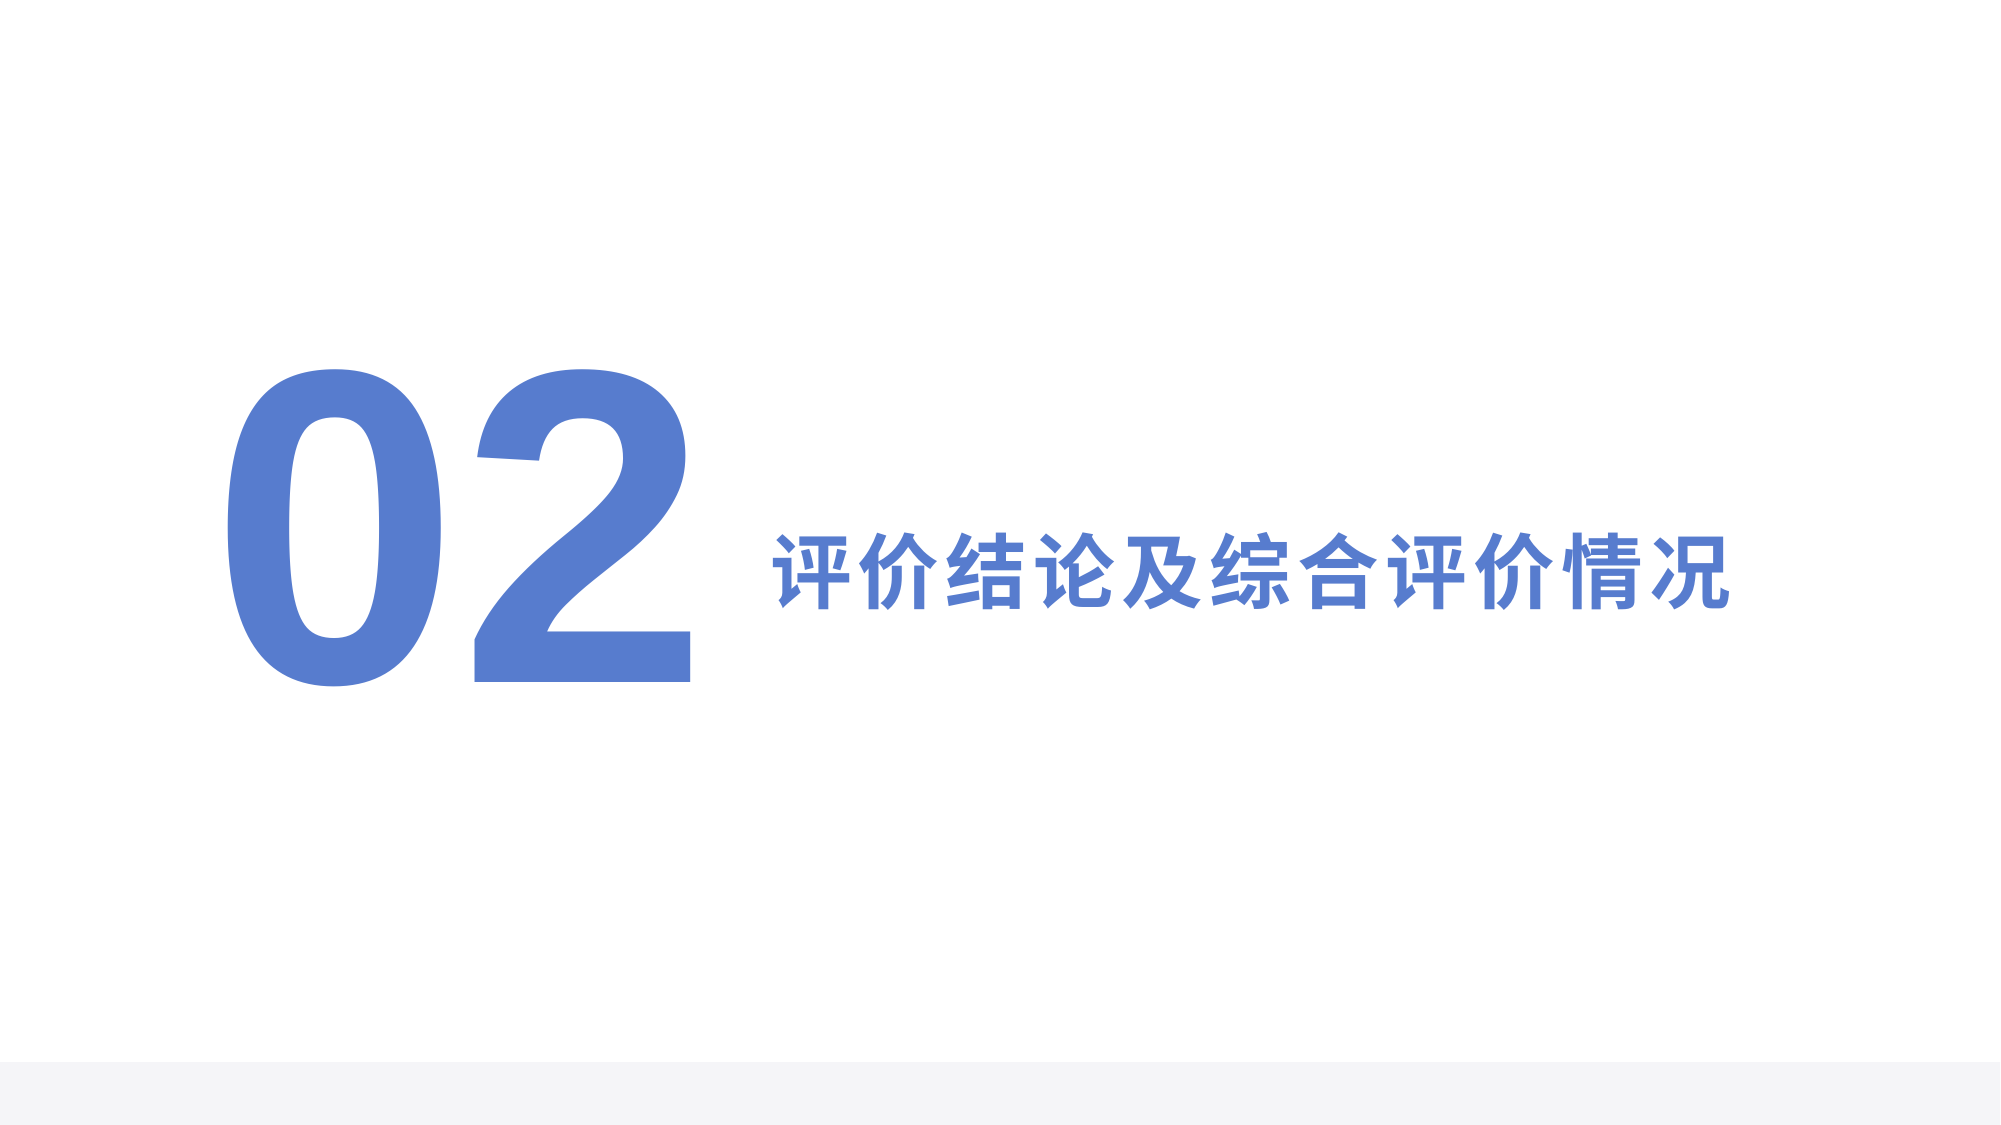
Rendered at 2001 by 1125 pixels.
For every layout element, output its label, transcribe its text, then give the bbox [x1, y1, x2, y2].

text_box 02 [185, 217, 735, 789]
title 评价结论及综合评价情况 [755, 467, 1780, 619]
